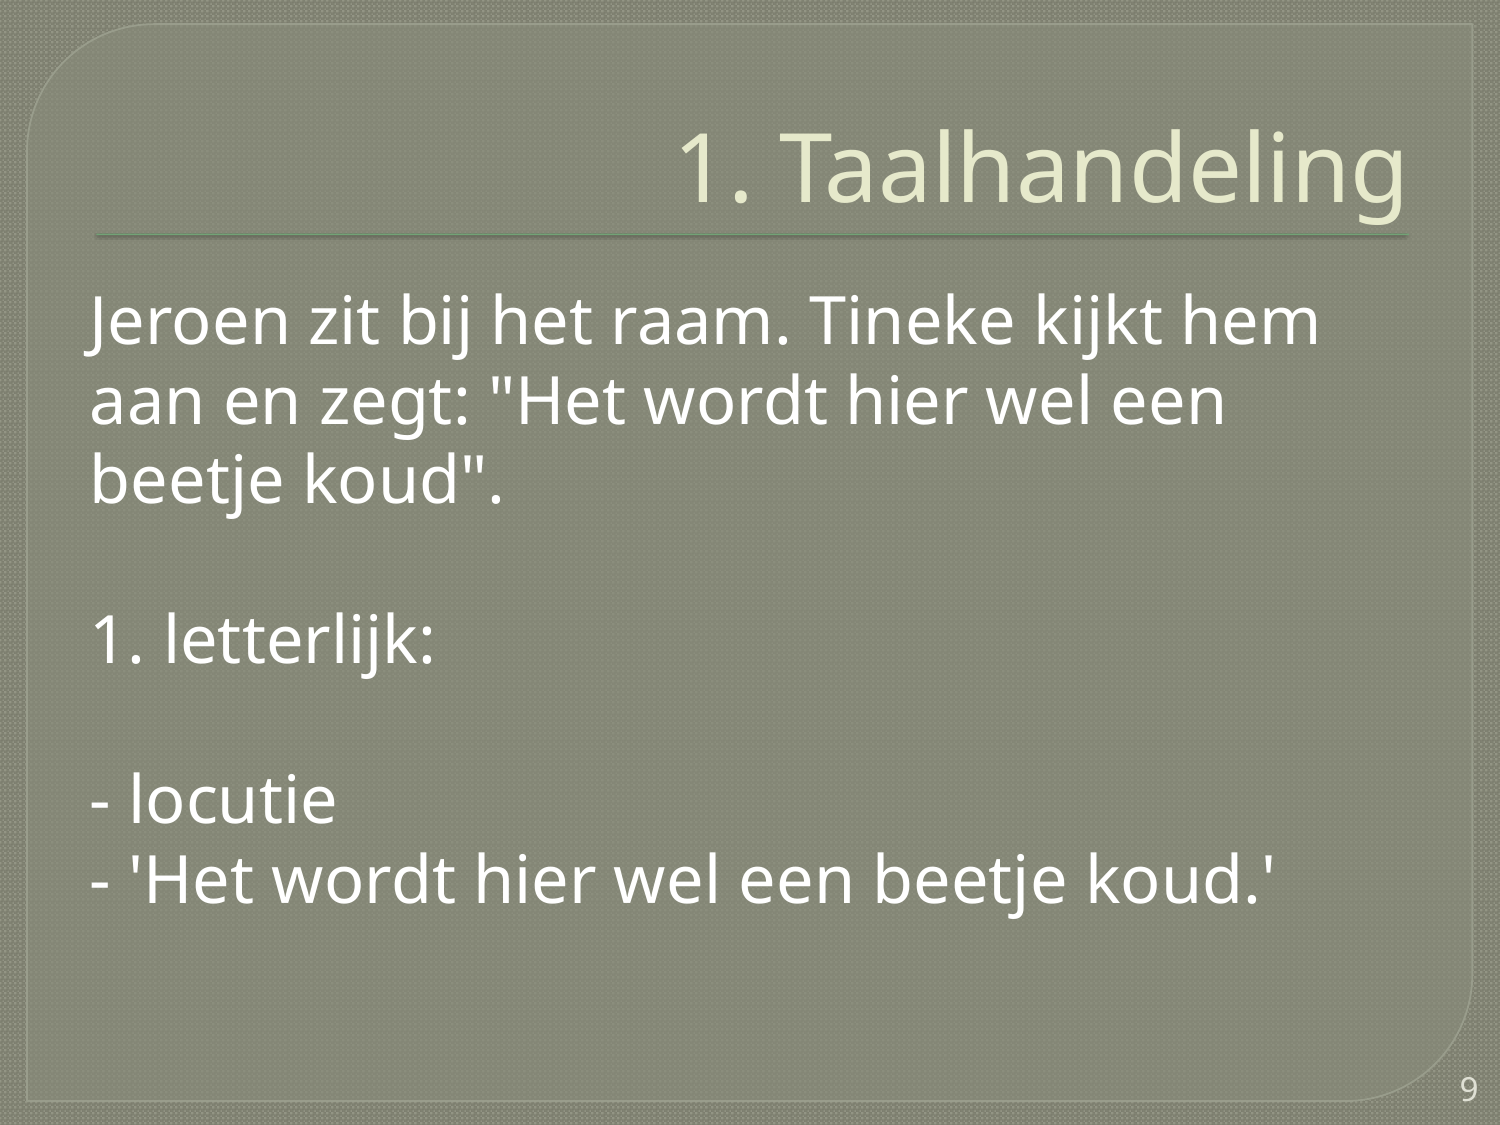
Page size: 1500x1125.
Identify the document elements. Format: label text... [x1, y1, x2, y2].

slide_number 9 [1417, 1068, 1494, 1114]
title 1. Taalhandeling [75, 41, 1425, 230]
list Jeroen zit bij het raam. Tineke kijkt hem aan en zegt: "Het wordt hier wel een beetje koud". 1. letterlijk: - locutie - 'Het wordt hier wel een beetje koud.' [75, 270, 1425, 1013]
